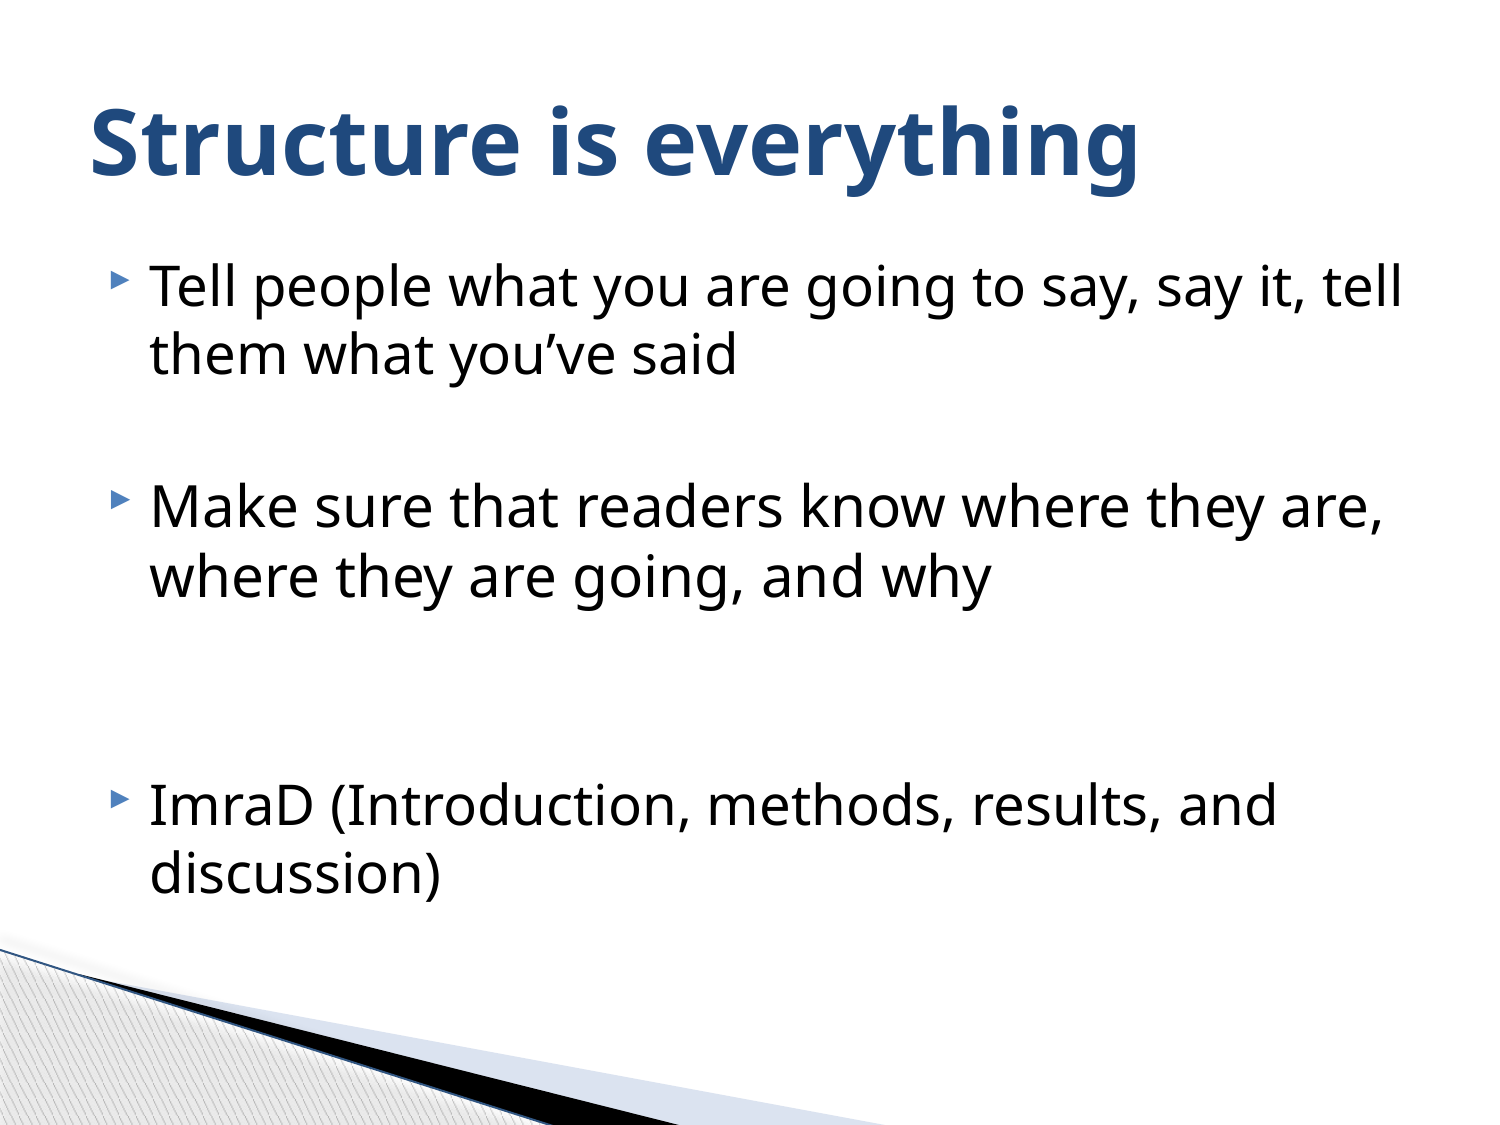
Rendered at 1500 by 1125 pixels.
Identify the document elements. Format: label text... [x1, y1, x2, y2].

title Structure is everything [75, 45, 1425, 233]
list Tell people what you are going to say, say it, tell them what you’ve said Make sure that readers know where they are, where they are going, and why ImraD (Introduction, methods, results, and discussion) [75, 243, 1425, 986]
